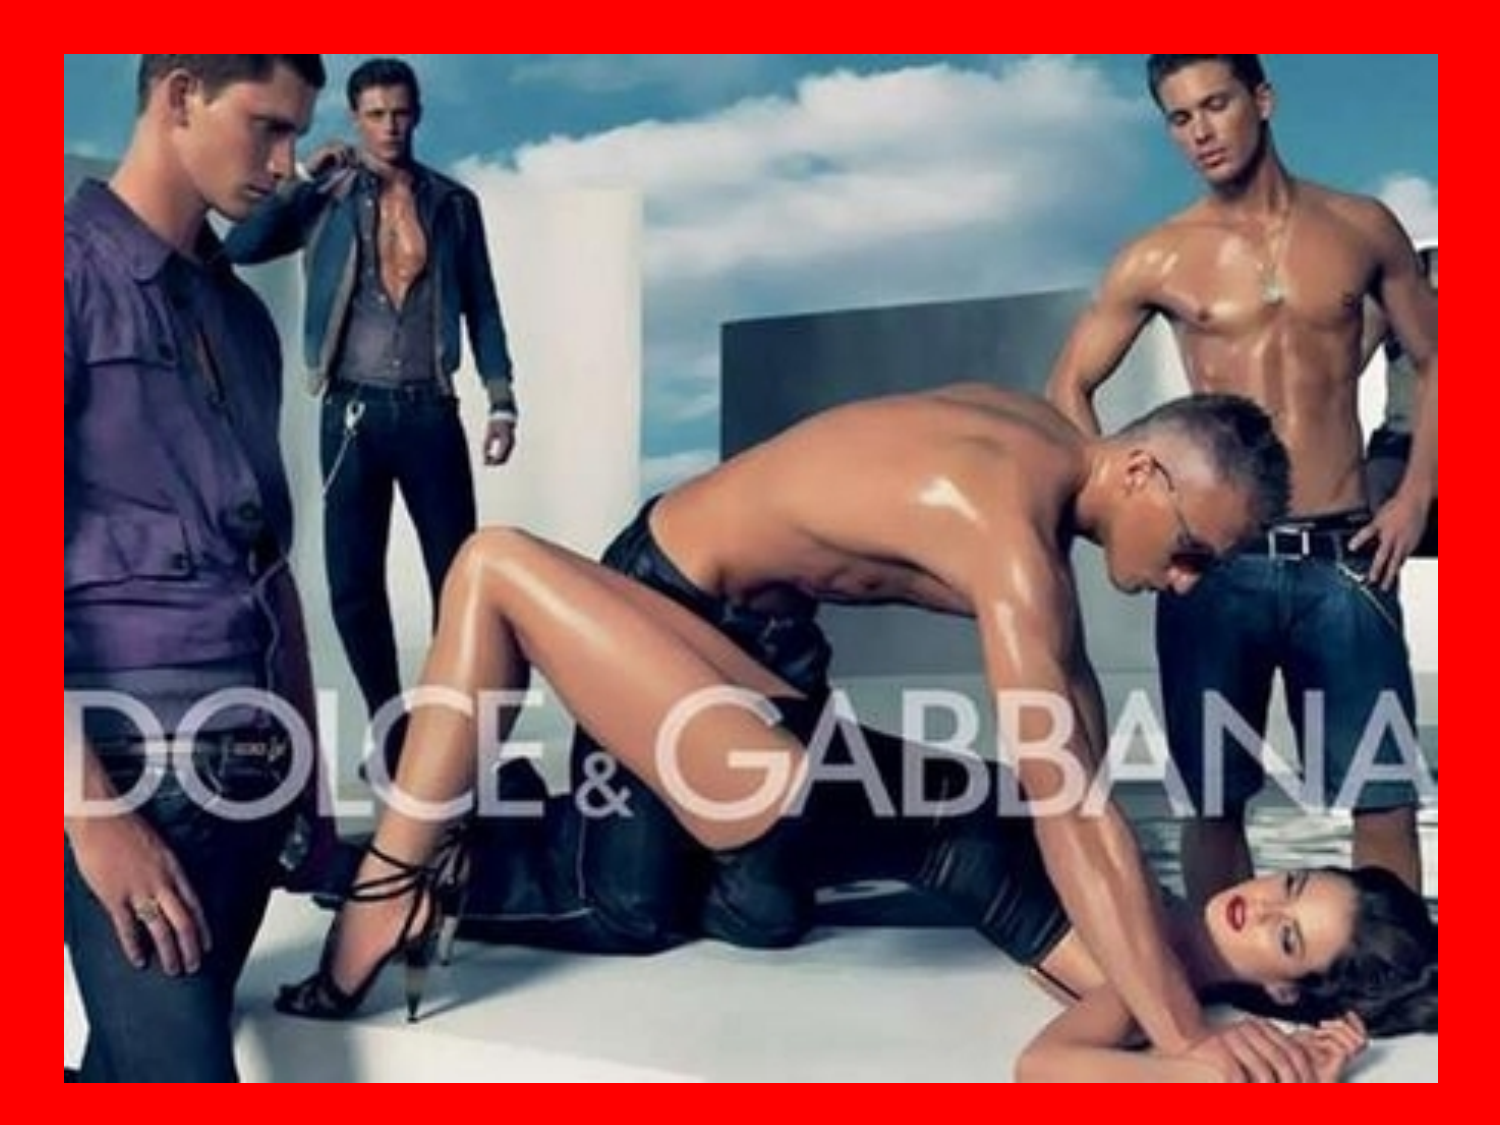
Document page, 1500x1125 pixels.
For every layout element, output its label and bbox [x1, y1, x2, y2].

list [64, 54, 1438, 1083]
